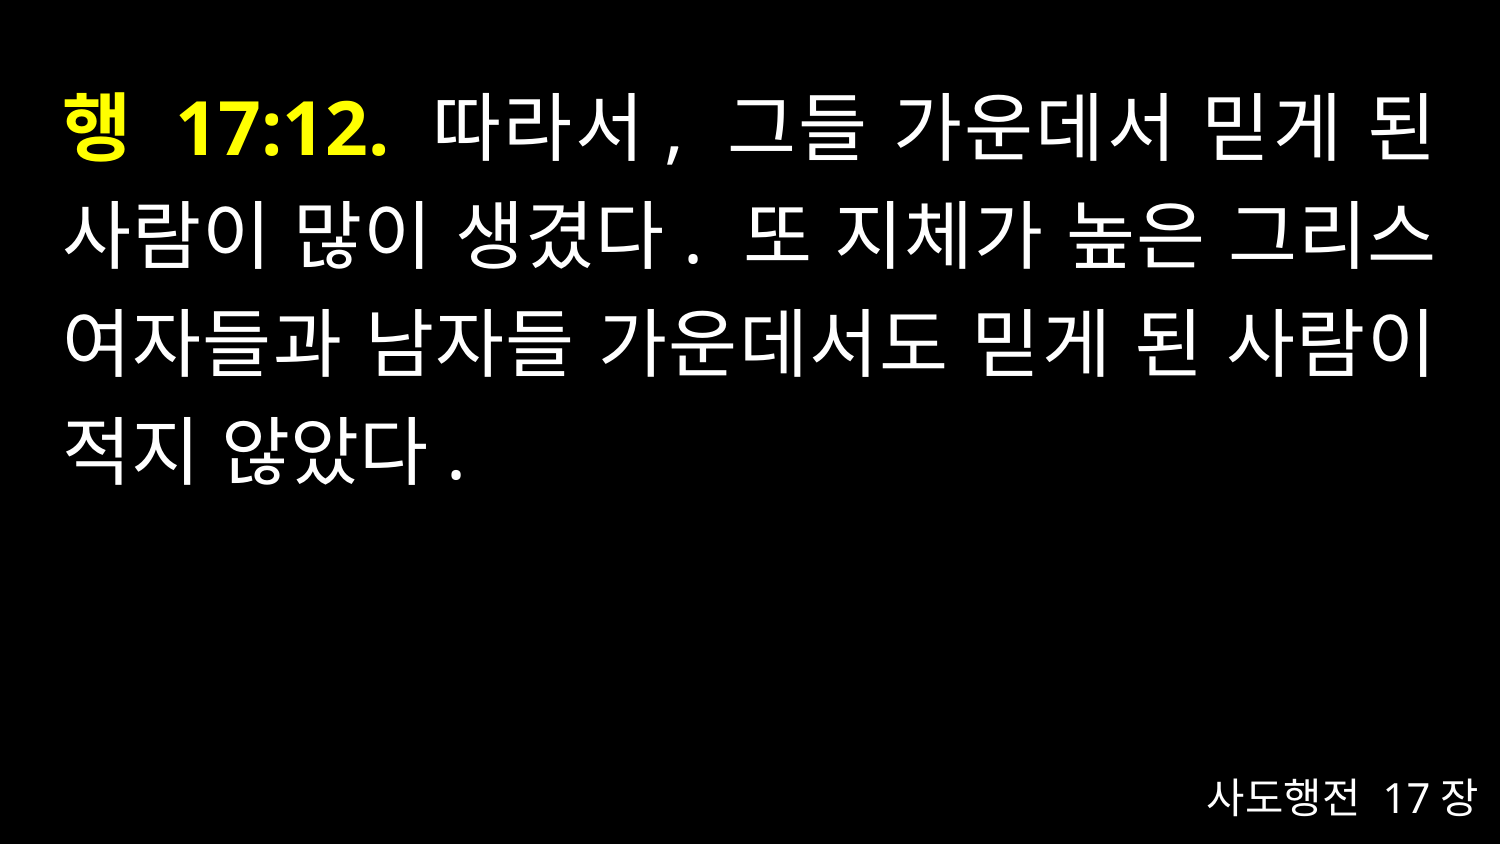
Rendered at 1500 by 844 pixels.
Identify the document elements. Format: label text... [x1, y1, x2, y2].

title 행 17:12. 따라서, 그들 가운데서 믿게 된 사람이 많이 생겼다. 또 지체가 높은 그리스 여자들과 남자들 가운데서도 믿게 된 사람이 적지 않았다. [0, 0, 1500, 844]
subtitle 사도행전 17장 [916, 770, 1500, 844]
